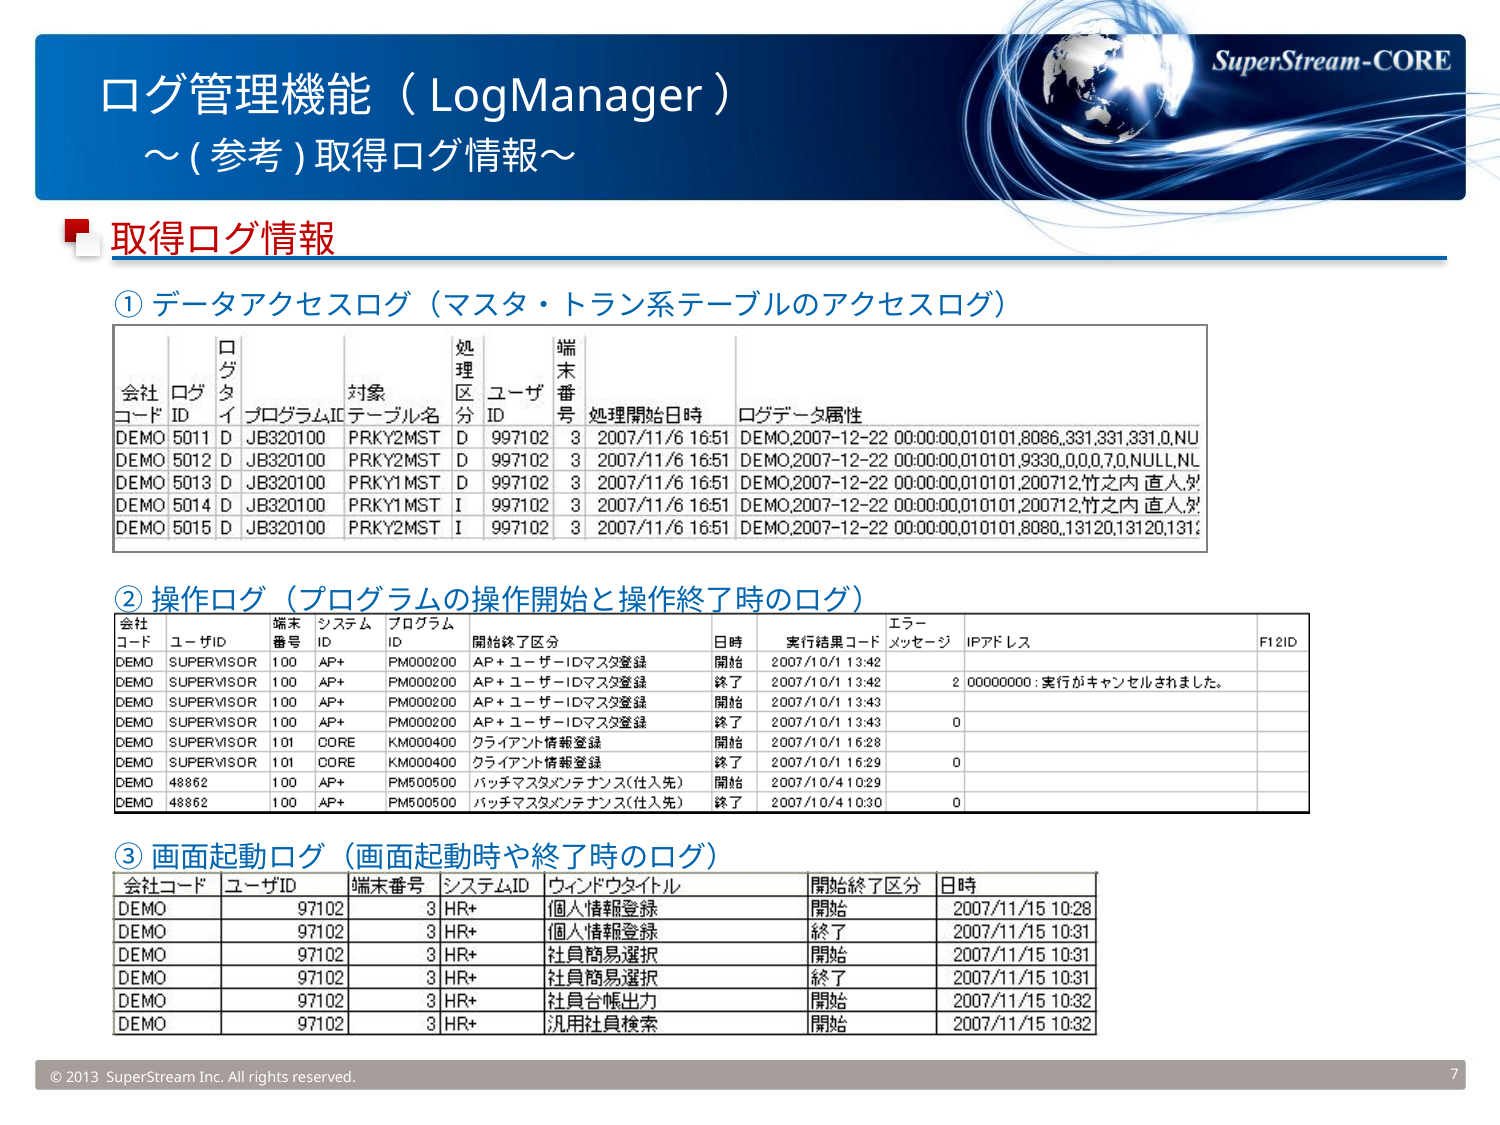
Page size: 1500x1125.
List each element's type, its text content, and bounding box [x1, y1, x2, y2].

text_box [64, 219, 101, 256]
title ログ管理機能（LogManager） ～(参考)取得ログ情報～ [82, 54, 1418, 221]
picture [0, 0, 1500, 1125]
text_box ①データアクセスログ（マスタ・トラン系テーブルのアクセスログ） [100, 278, 1333, 329]
text_box ②操作ログ（プログラムの操作開始と操作終了時のログ） [100, 574, 1333, 624]
slide_number 7 [1340, 1060, 1459, 1090]
footer © 2013 SuperStream Inc. All rights reserved. [50, 1059, 423, 1094]
text_box 取得ログ情報 [96, 208, 1329, 268]
text_box ③画面起動ログ（画面起動時や終了時のログ） [100, 830, 1333, 881]
